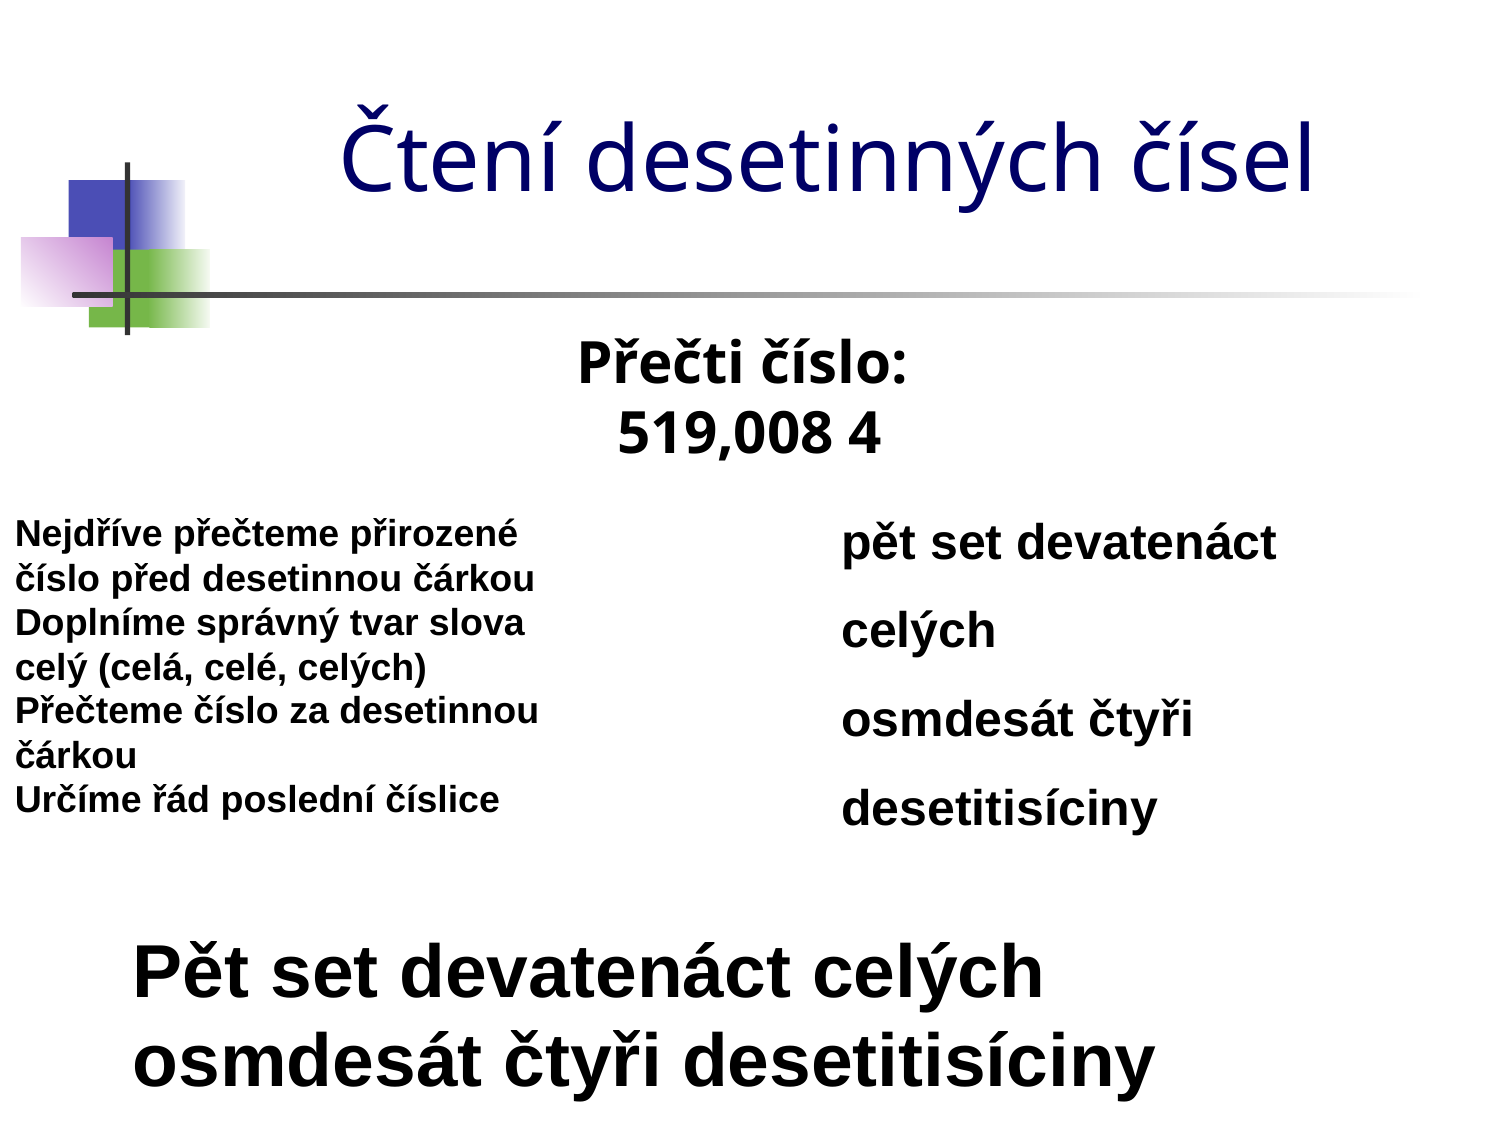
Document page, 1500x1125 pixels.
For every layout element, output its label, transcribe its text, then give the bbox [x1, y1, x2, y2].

text_box Přečteme číslo za desetinnou čárkou [0, 679, 600, 784]
text_box pět set devatenáct [826, 501, 1500, 577]
text_box osmdesát čtyři [118, 1003, 667, 1109]
text_box celých [797, 915, 1096, 1003]
title Čtení desetinných čísel [188, 34, 1468, 276]
text_box osmdesát čtyři [826, 679, 1500, 754]
text_box desetitisíciny [826, 767, 1500, 843]
text_box desetitisíciny [667, 1003, 1188, 1109]
text_box Doplníme správný tvar slova celý (celá, celé, celých) [0, 590, 600, 679]
text_box Určíme řád poslední číslice [0, 767, 586, 828]
text_box Pět set devatenáct [118, 915, 797, 1003]
text_box Nejdříve přečteme přirozené číslo před desetinnou čárkou [0, 501, 622, 607]
text_box celých [826, 590, 1500, 666]
text_box Přečti číslo: 519,008 4 [0, 317, 1500, 480]
